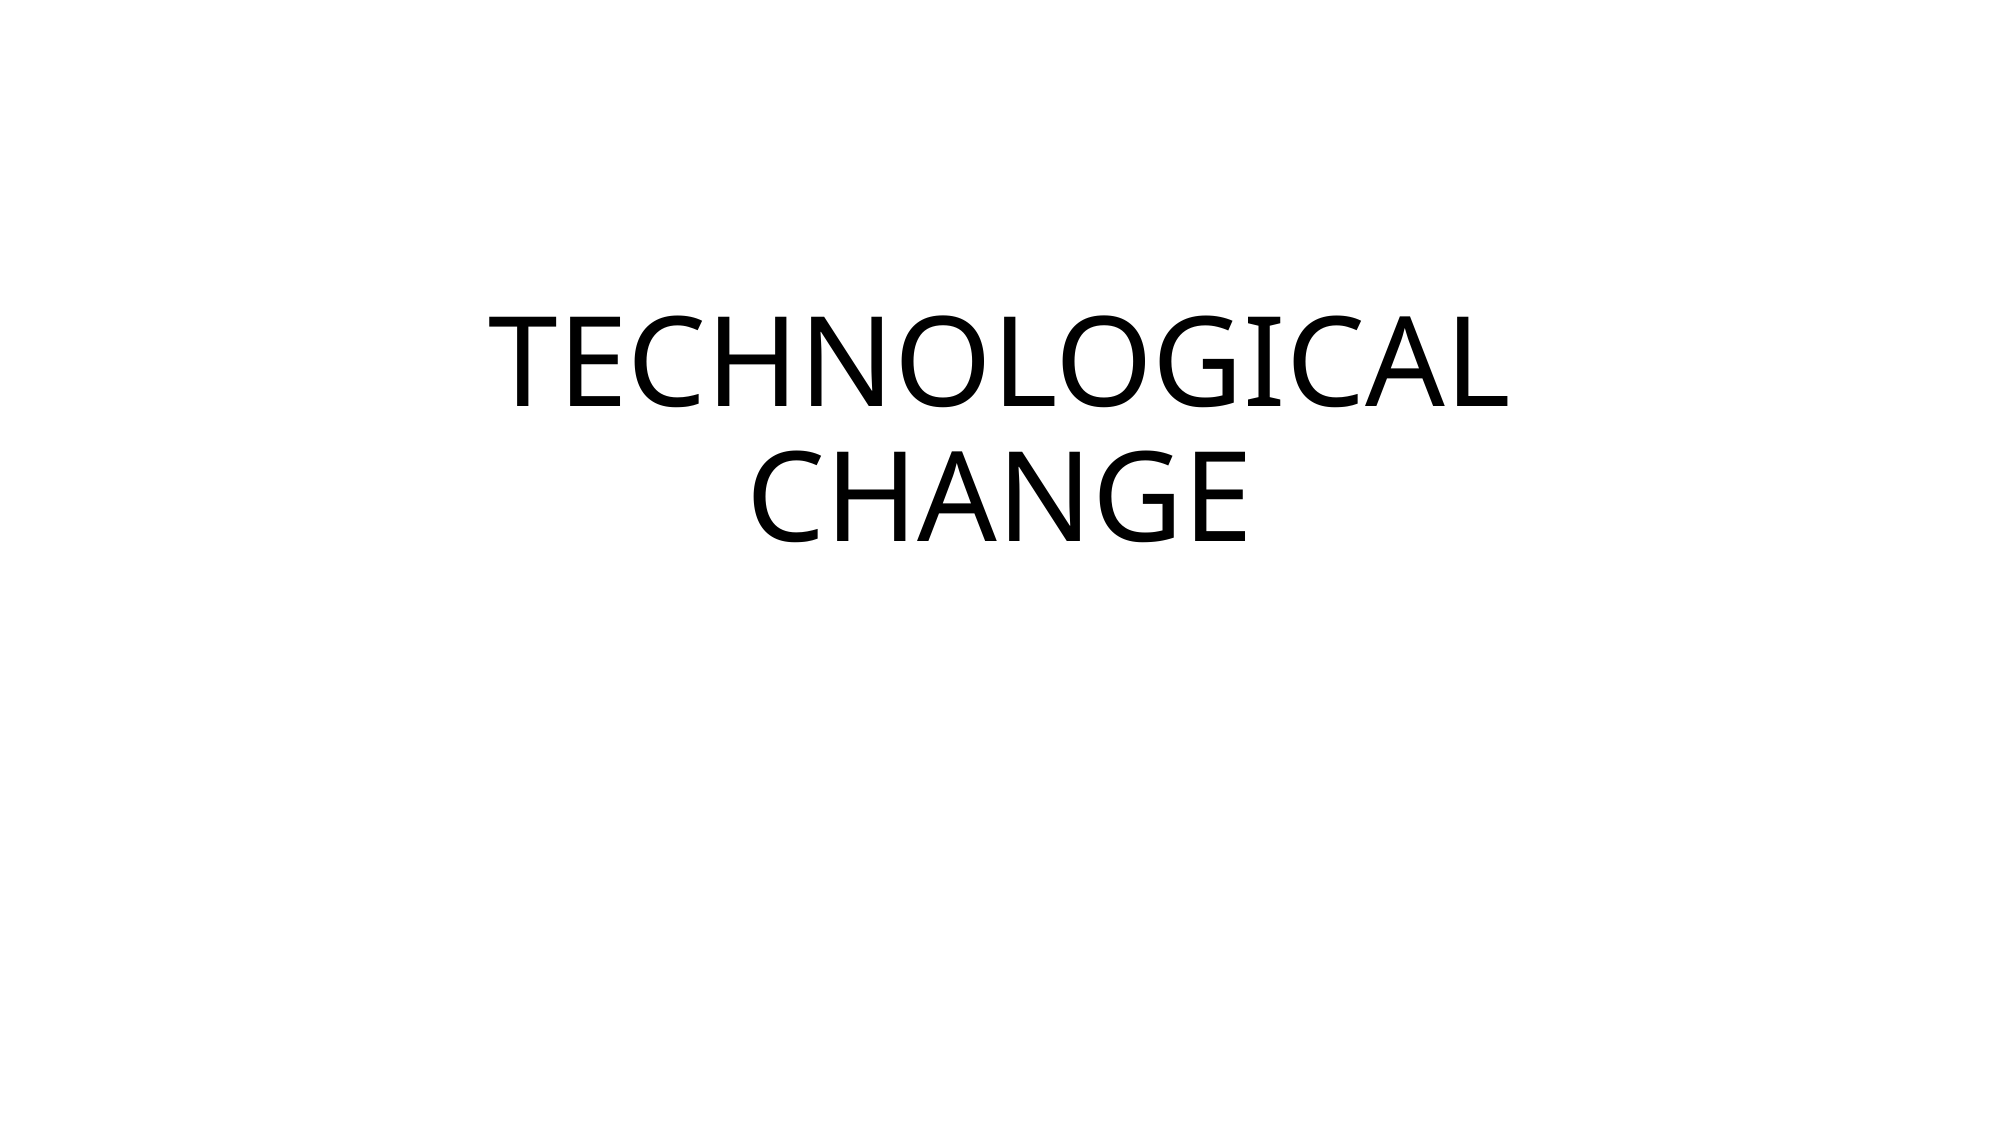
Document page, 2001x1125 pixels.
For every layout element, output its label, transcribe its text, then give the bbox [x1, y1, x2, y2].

title TECHNOLOGICAL CHANGE [249, 184, 1750, 576]
